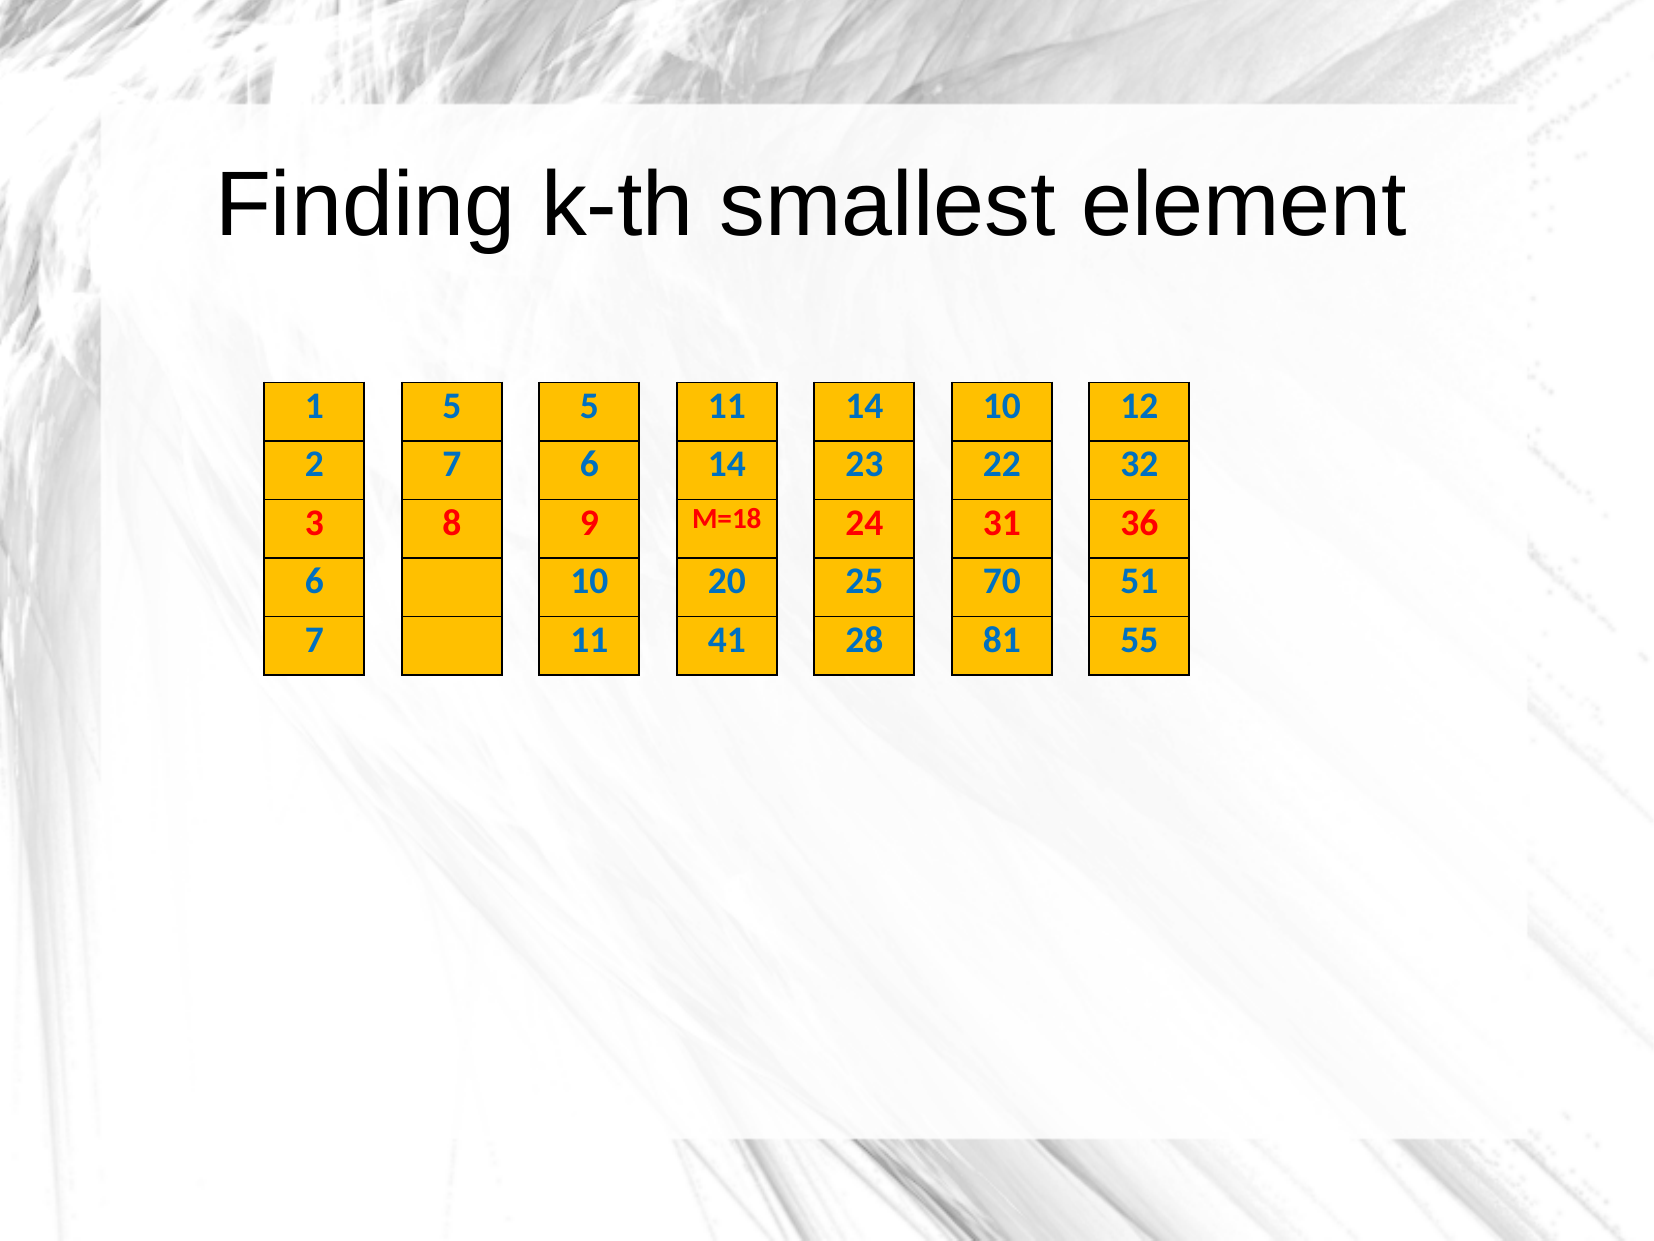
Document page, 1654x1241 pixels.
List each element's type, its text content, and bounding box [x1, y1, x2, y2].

table_cell 81 [953, 617, 1051, 674]
table_cell [403, 559, 501, 616]
picture [0, 0, 1654, 1241]
table_cell 11 [540, 617, 638, 674]
title Finding k-th smallest element [118, 93, 1506, 299]
table_cell 24 [815, 500, 913, 557]
table_cell 32 [1090, 442, 1188, 499]
table_header 1 [265, 383, 363, 440]
table_cell 9 [540, 500, 638, 557]
table_cell 23 [815, 442, 913, 499]
table_cell 8 [403, 500, 501, 557]
table_header 5 [540, 383, 638, 440]
table_header 11 [678, 383, 776, 440]
table_cell 14 [678, 442, 776, 499]
table_cell 6 [265, 559, 363, 616]
table_cell 25 [815, 559, 913, 616]
table_cell M=18 [678, 500, 776, 557]
table_cell 28 [815, 617, 913, 674]
table_cell 7 [265, 617, 363, 674]
table_cell 22 [953, 442, 1051, 499]
table_cell 7 [403, 442, 501, 499]
table_cell 36 [1090, 500, 1188, 557]
table_cell 20 [678, 559, 776, 616]
table_cell 6 [540, 442, 638, 499]
table_cell 51 [1090, 559, 1188, 616]
table_cell 55 [1090, 617, 1188, 674]
table_header 14 [815, 383, 913, 440]
table_header 10 [953, 383, 1051, 440]
table_cell 70 [953, 559, 1051, 616]
table_cell 3 [265, 500, 363, 557]
table_cell 10 [540, 559, 638, 616]
table_cell 41 [678, 617, 776, 674]
table_cell [403, 617, 501, 674]
table_cell 31 [953, 500, 1051, 557]
table_header 12 [1090, 383, 1188, 440]
table_header 5 [403, 383, 501, 440]
table_cell 2 [265, 442, 363, 499]
list [118, 319, 1571, 1109]
